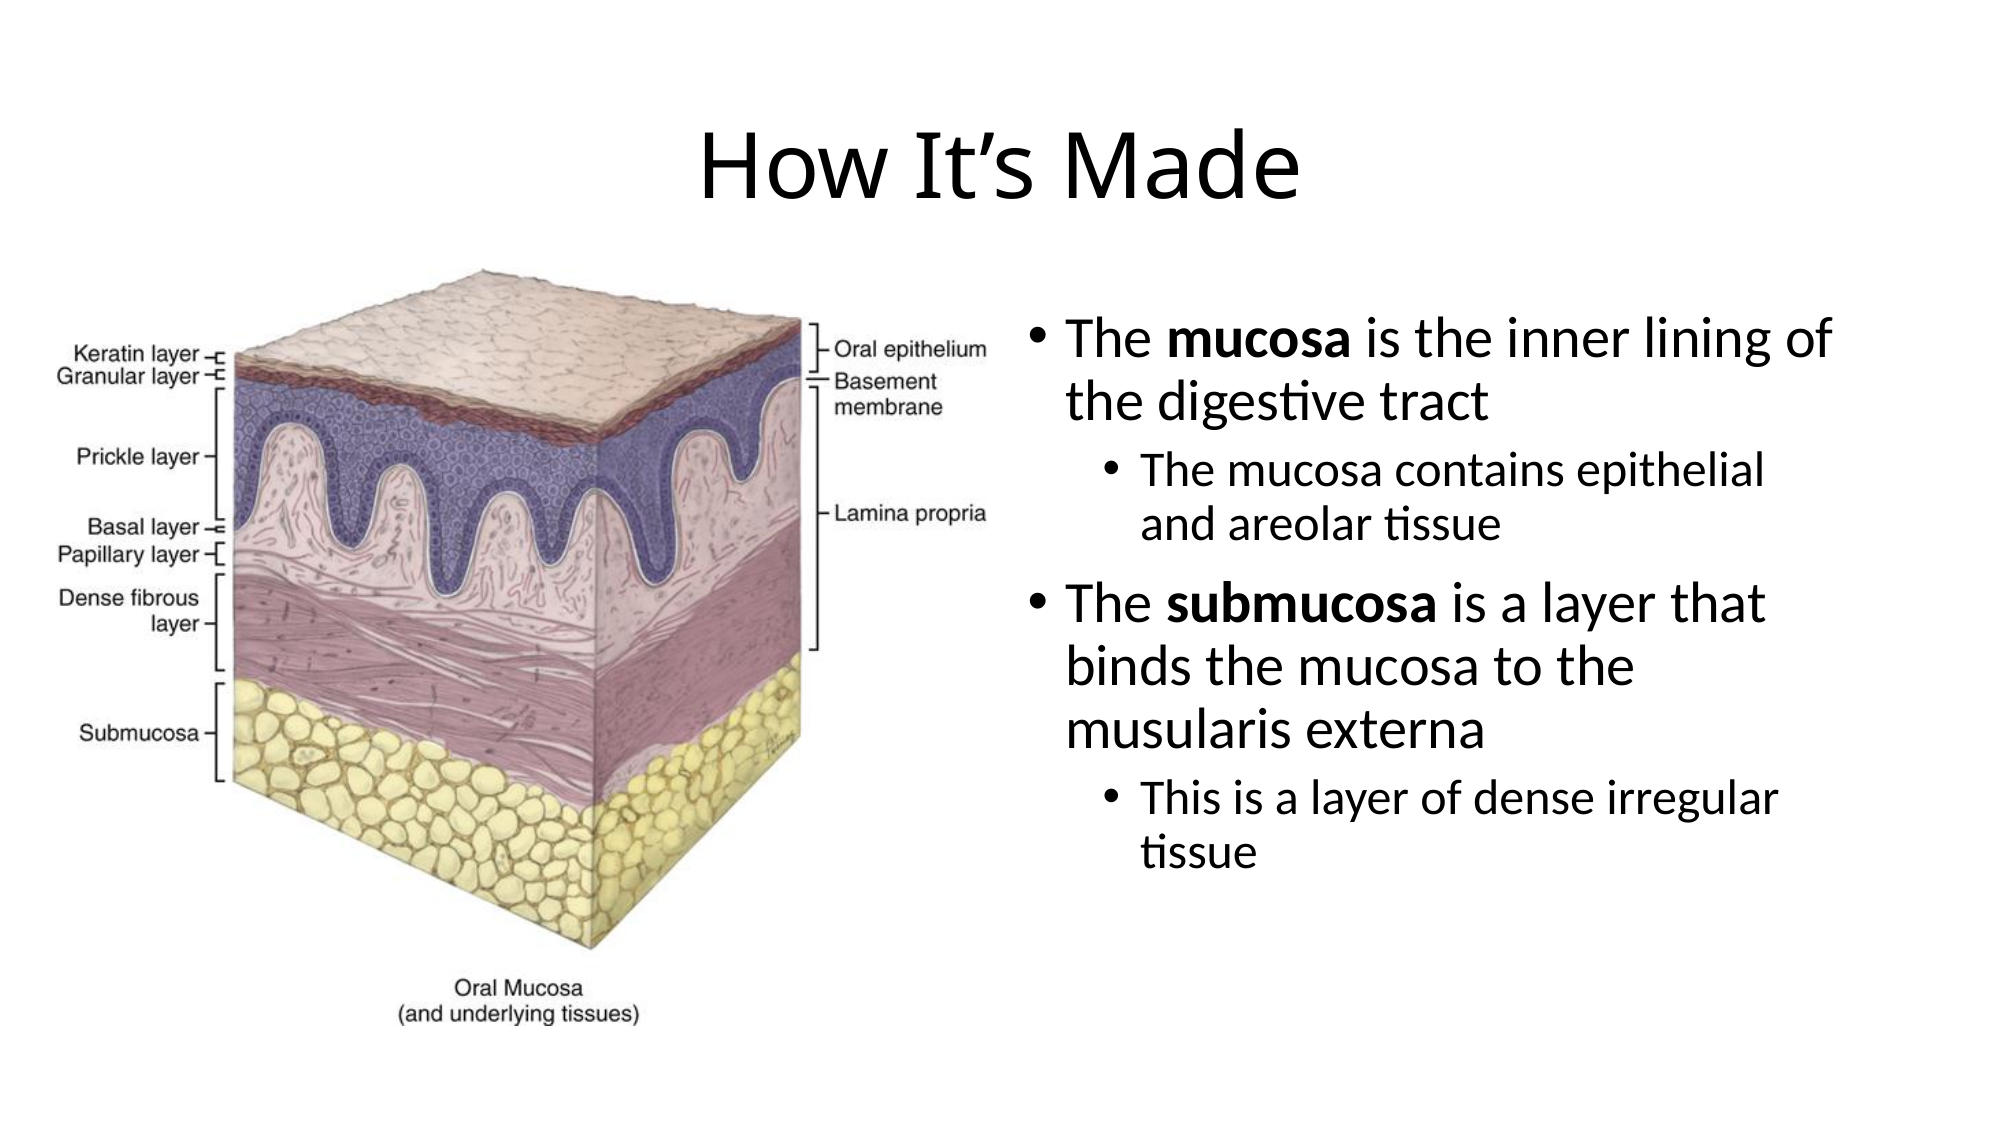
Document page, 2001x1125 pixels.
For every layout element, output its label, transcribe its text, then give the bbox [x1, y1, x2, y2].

picture [56, 268, 987, 1026]
title How It’s Made [137, 59, 1863, 278]
list The mucosa is the inner lining of the digestive tract The mucosa contains epithelial and areolar tissue The submucosa is a layer that binds the mucosa to the musularis externa This is a layer of dense irregular tissue [1012, 299, 1863, 1014]
